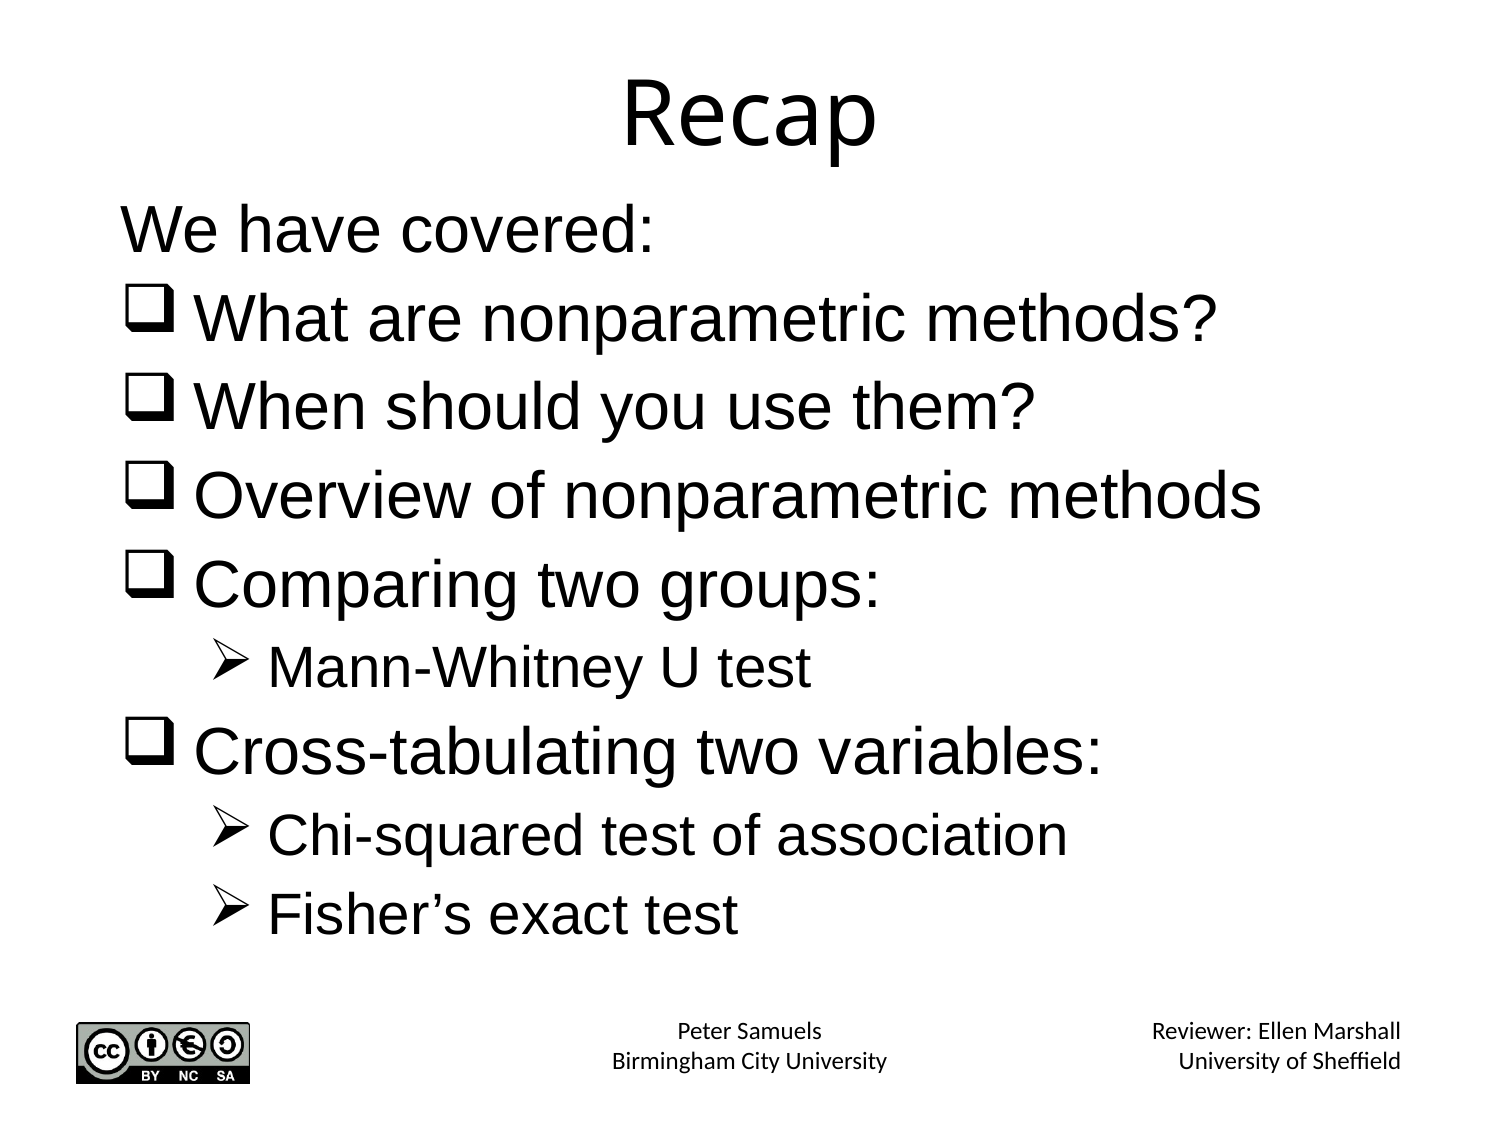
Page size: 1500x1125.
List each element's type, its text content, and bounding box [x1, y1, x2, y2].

text_box Peter Samuels Birmingham City University [549, 1007, 951, 1083]
text_box Reviewer: Ellen Marshall University of Sheffield [1038, 1007, 1417, 1083]
picture [76, 1022, 251, 1084]
list We have covered: What are nonparametric methods? When should you use them? Overview of nonparametric methods Comparing two groups: Mann-Whitney U test Cross-tabulating two variables: Chi-squared test of association Fisher’s exact test [105, 184, 1400, 988]
title Recap [75, 45, 1425, 173]
